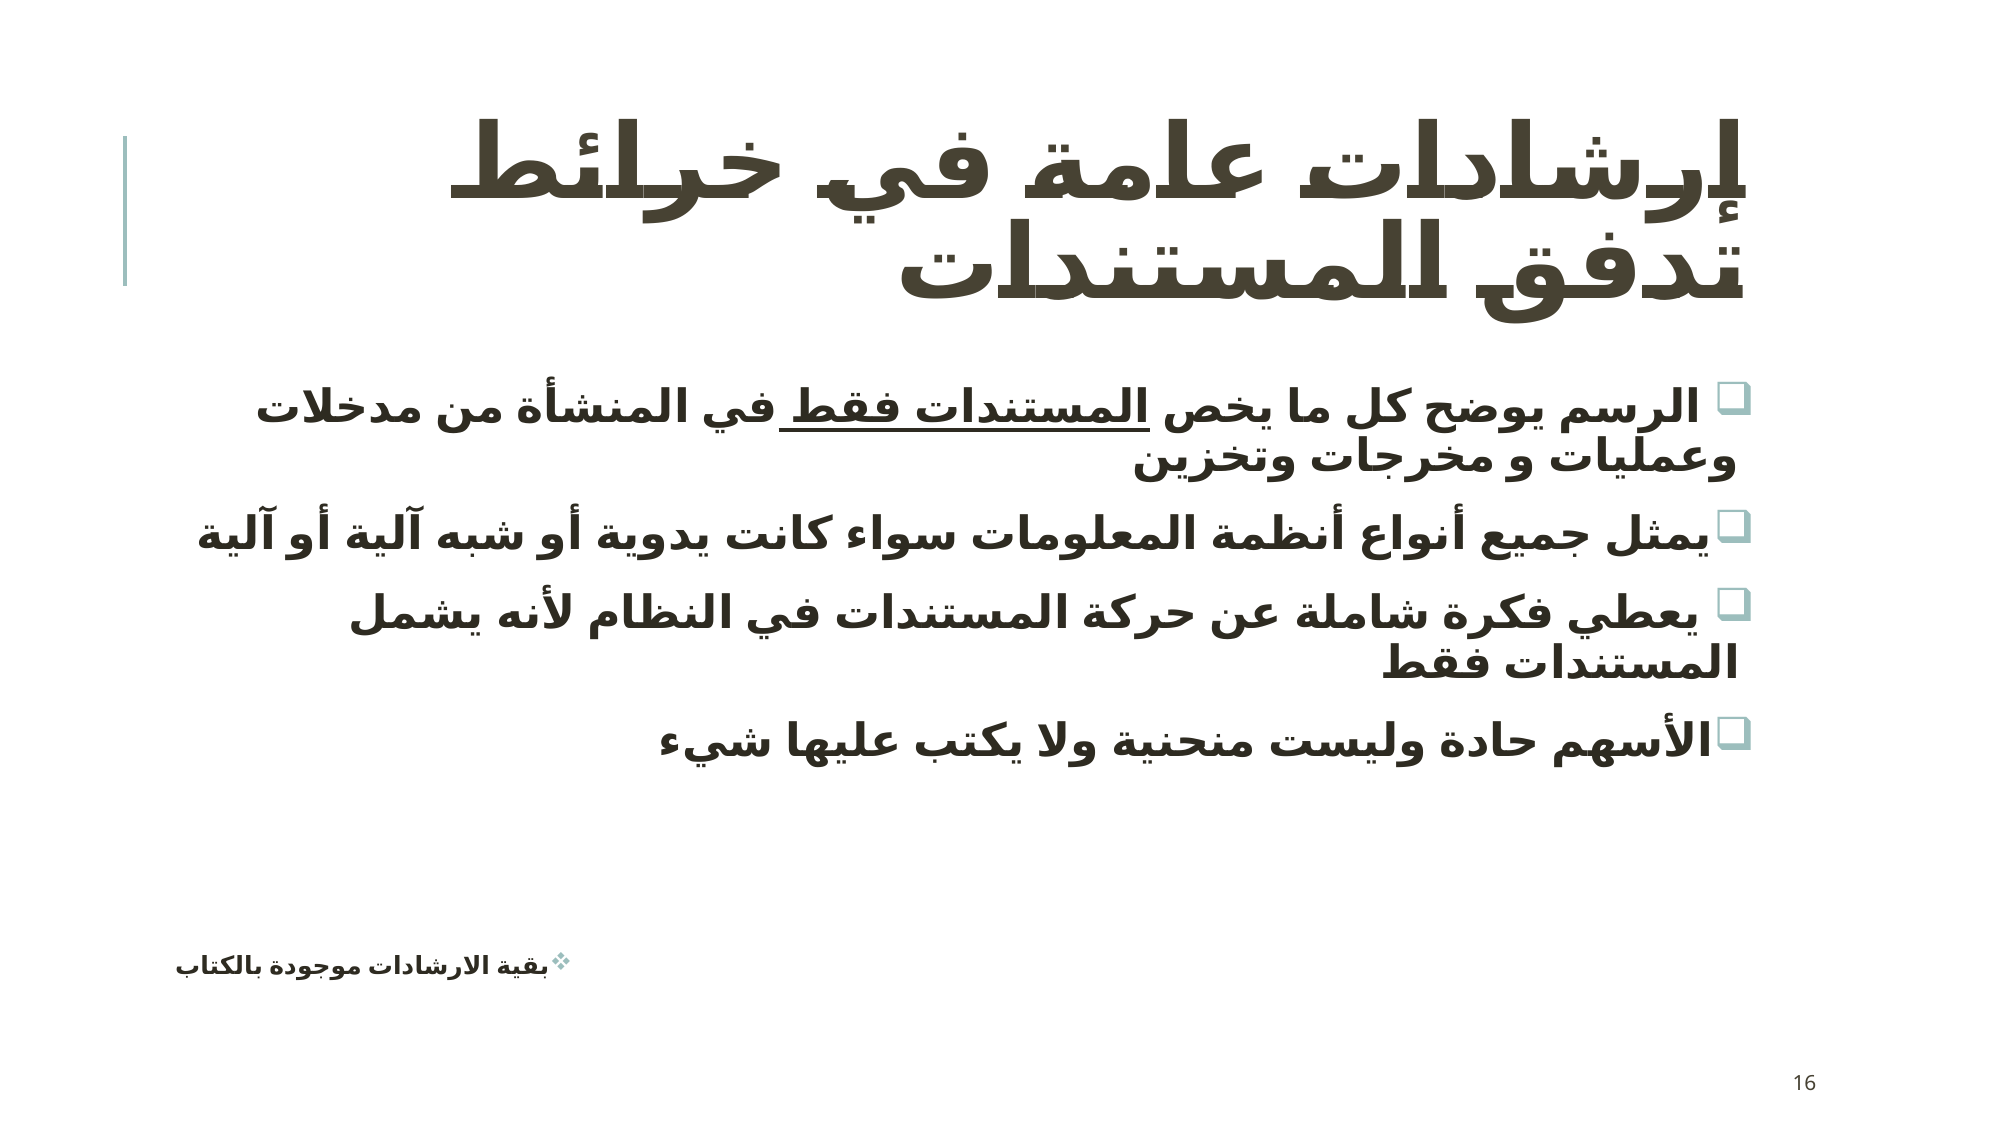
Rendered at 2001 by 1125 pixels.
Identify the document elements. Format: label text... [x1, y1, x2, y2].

list الرسم يوضح كل ما يخص المستندات فقط في المنشأة من مدخلات وعمليات و مخرجات وتخزين يمثل جميع أنواع أنظمة المعلومات سواء كانت يدوية أو شبه آلية أو آلية يعطي فكرة شاملة عن حركة المستندات في النظام لأنه يشمل المستندات فقط الأسهم حادة وليست منحنية ولا يكتب عليها شيء بقية الارشادات موجودة بالكتاب [168, 375, 1763, 1035]
title إرشادات عامة في خرائط تدفق المستندات [168, 96, 1763, 342]
slide_number 16 [1777, 1061, 1938, 1107]
